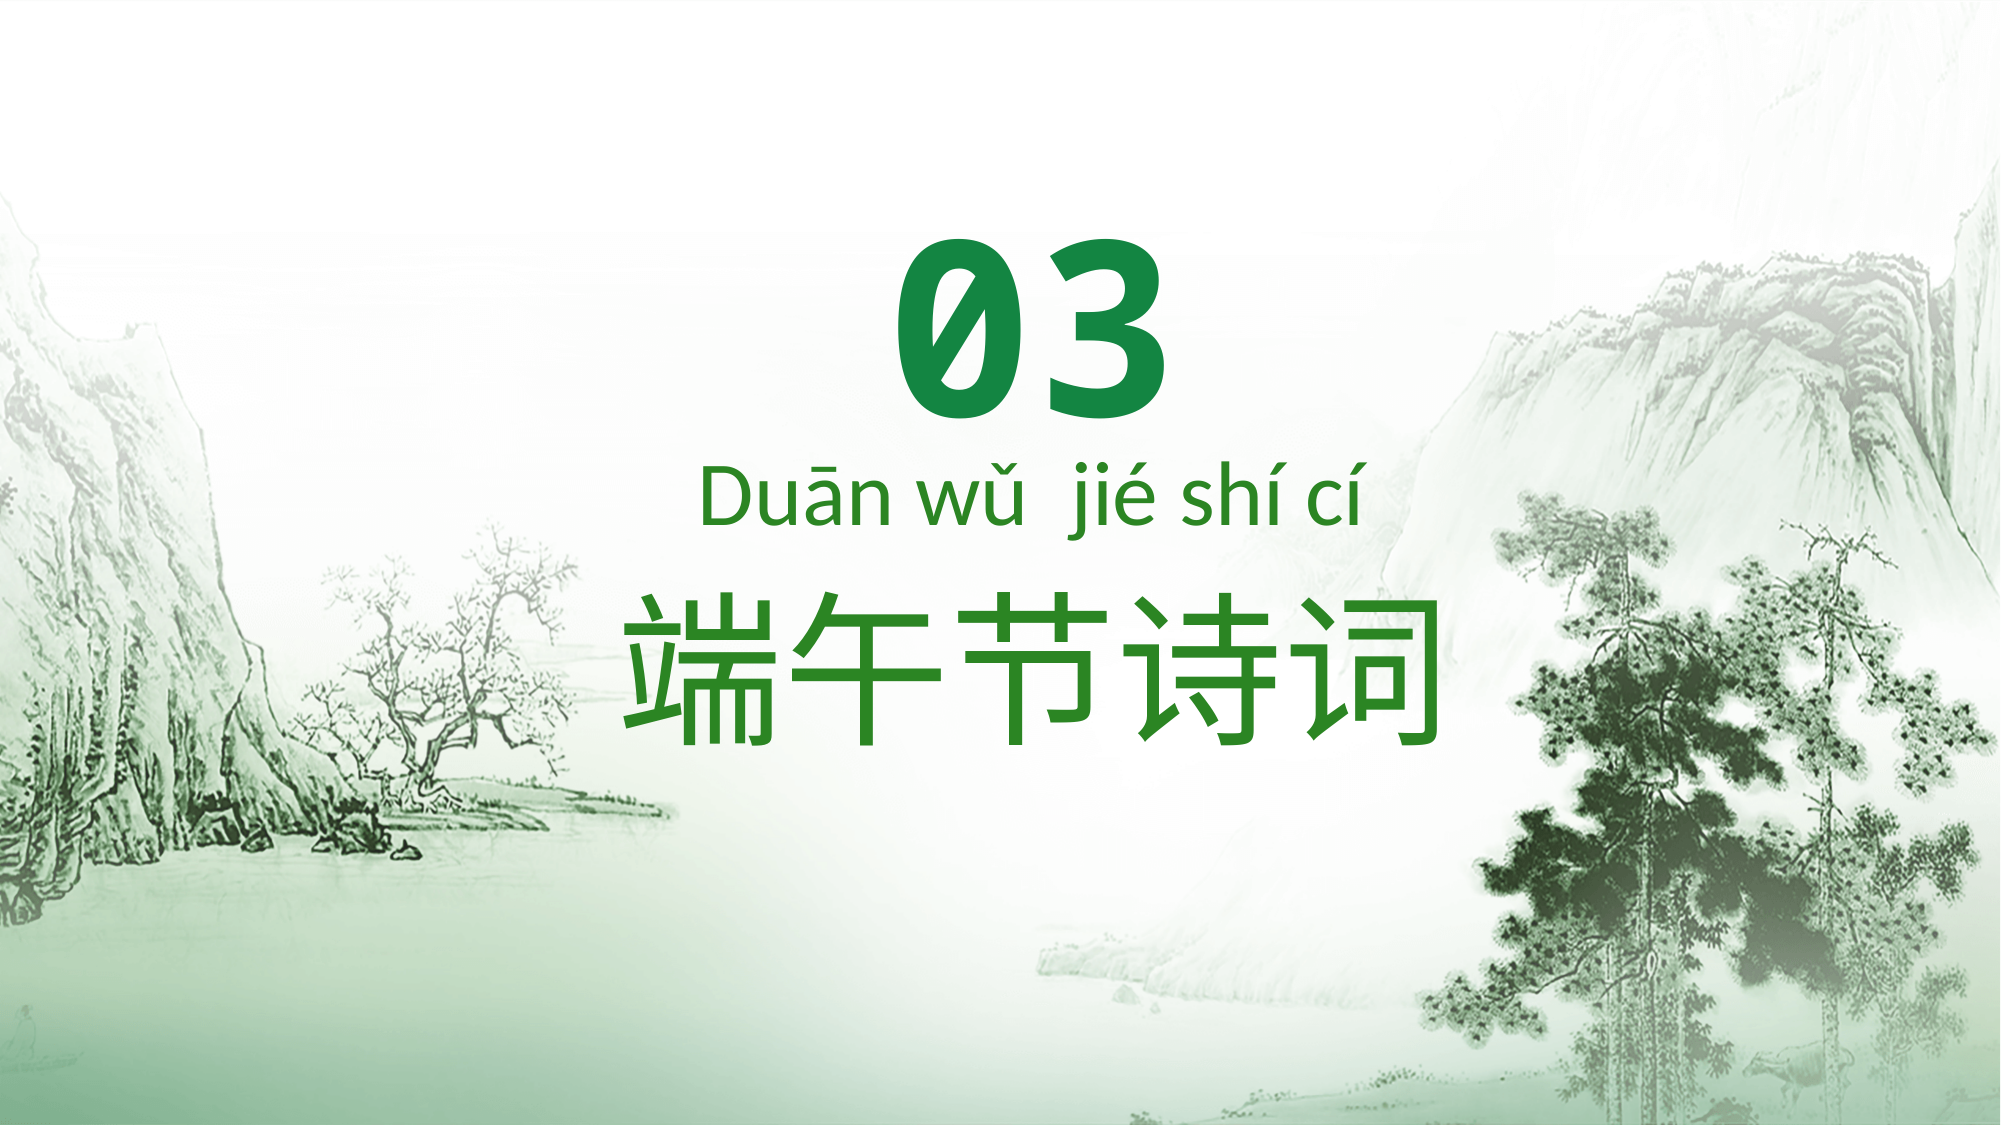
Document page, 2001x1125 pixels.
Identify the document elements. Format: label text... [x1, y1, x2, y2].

picture [0, 0, 2001, 1125]
text_box 端午节诗词 [601, 558, 1466, 773]
text_box 03 [871, 164, 1195, 474]
text_box Du­­ān wǔ jié shí cí [682, 426, 1381, 552]
